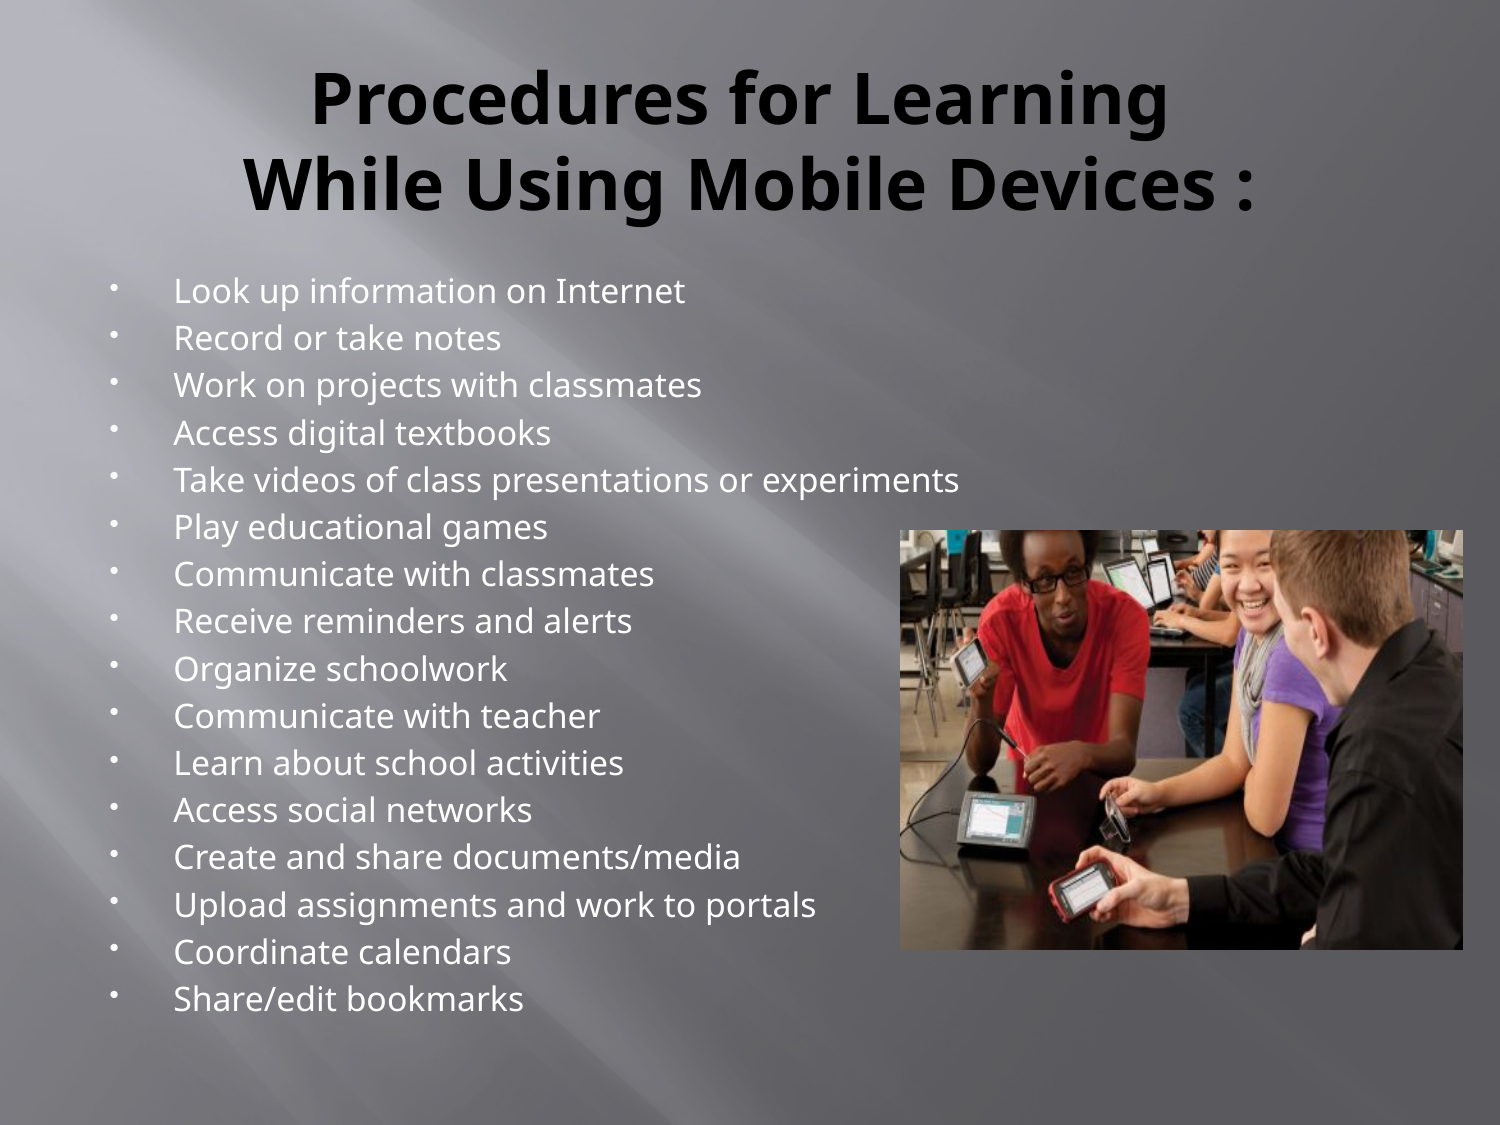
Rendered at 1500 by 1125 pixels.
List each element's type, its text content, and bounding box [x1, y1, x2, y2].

list Look up information on Internet Record or take notes Work on projects with classmates Access digital textbooks Take videos of class presentations or experiments Play educational games Communicate with classmates Receive reminders and alerts Organize schoolwork Communicate with teacher Learn about school activities Access social networks Create and share documents/media Upload assignments and work to portals Coordinate calendars Share/edit bookmarks [75, 262, 1425, 1035]
title Procedures for Learning While Using Mobile Devices : [75, 45, 1425, 233]
picture [899, 530, 1463, 951]
